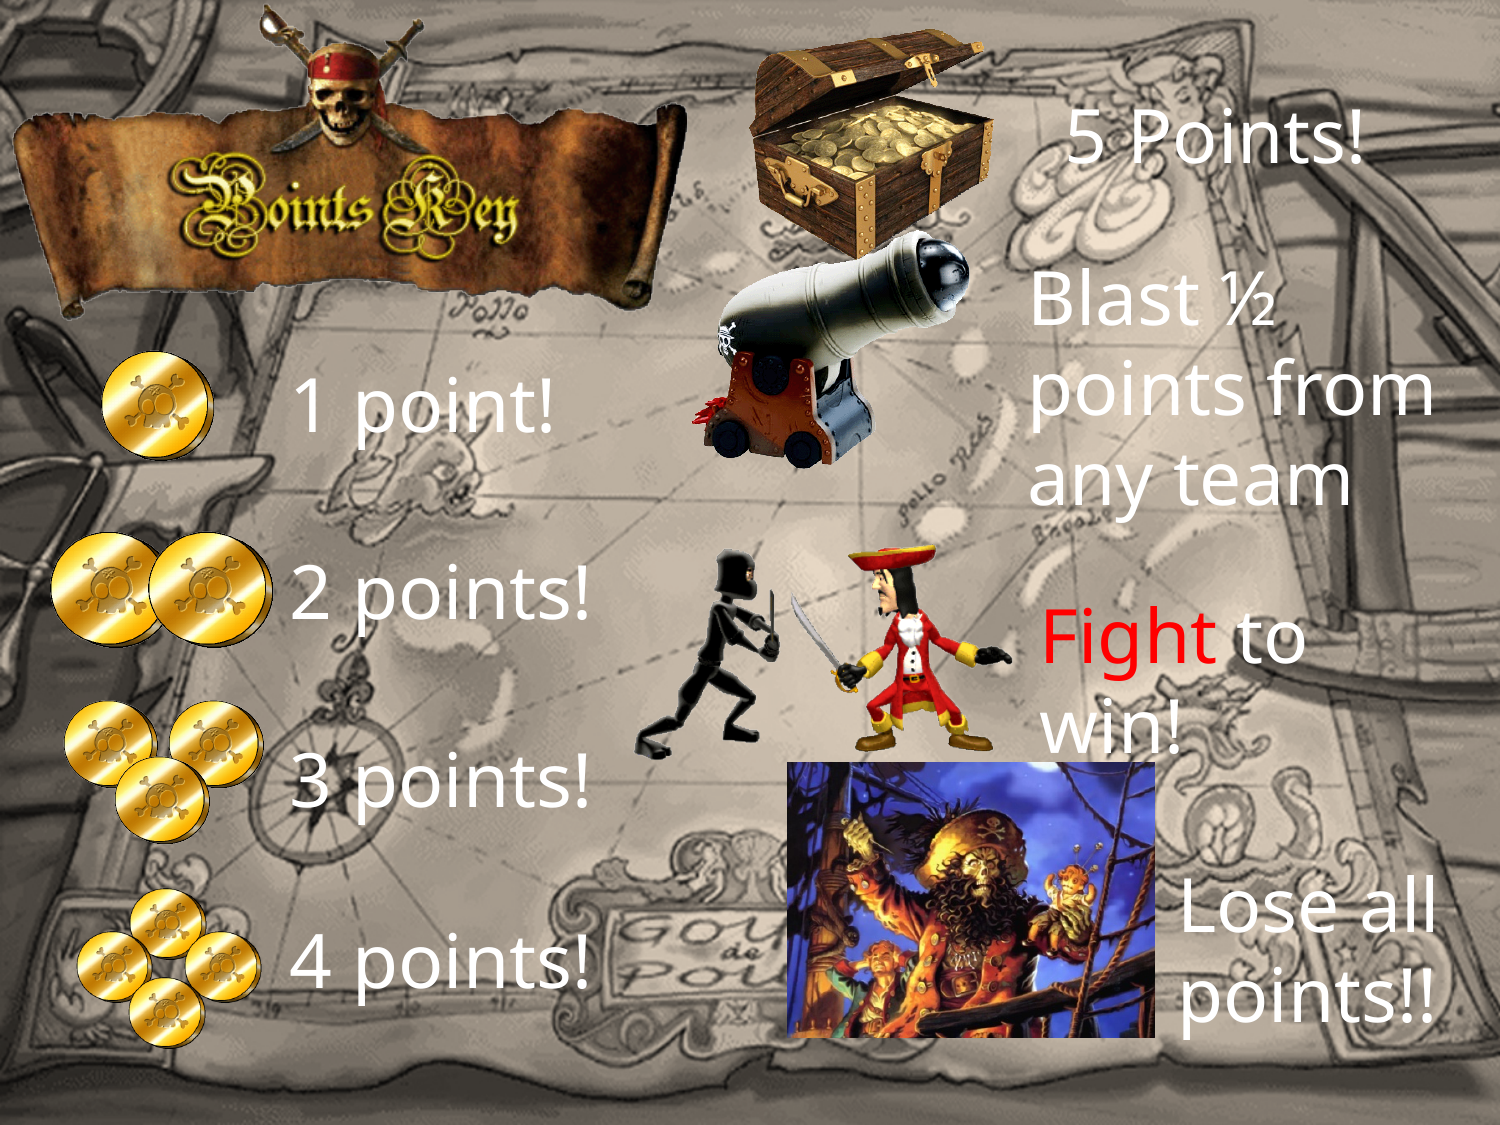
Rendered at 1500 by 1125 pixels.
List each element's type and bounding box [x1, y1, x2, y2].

text_box [687, 224, 1463, 473]
text_box [48, 530, 619, 651]
text_box [74, 887, 663, 1051]
text_box [787, 762, 1500, 1046]
picture [0, 0, 697, 338]
text_box [624, 474, 1476, 766]
text_box [737, 24, 1438, 223]
text_box [99, 349, 663, 463]
text_box [62, 699, 663, 846]
